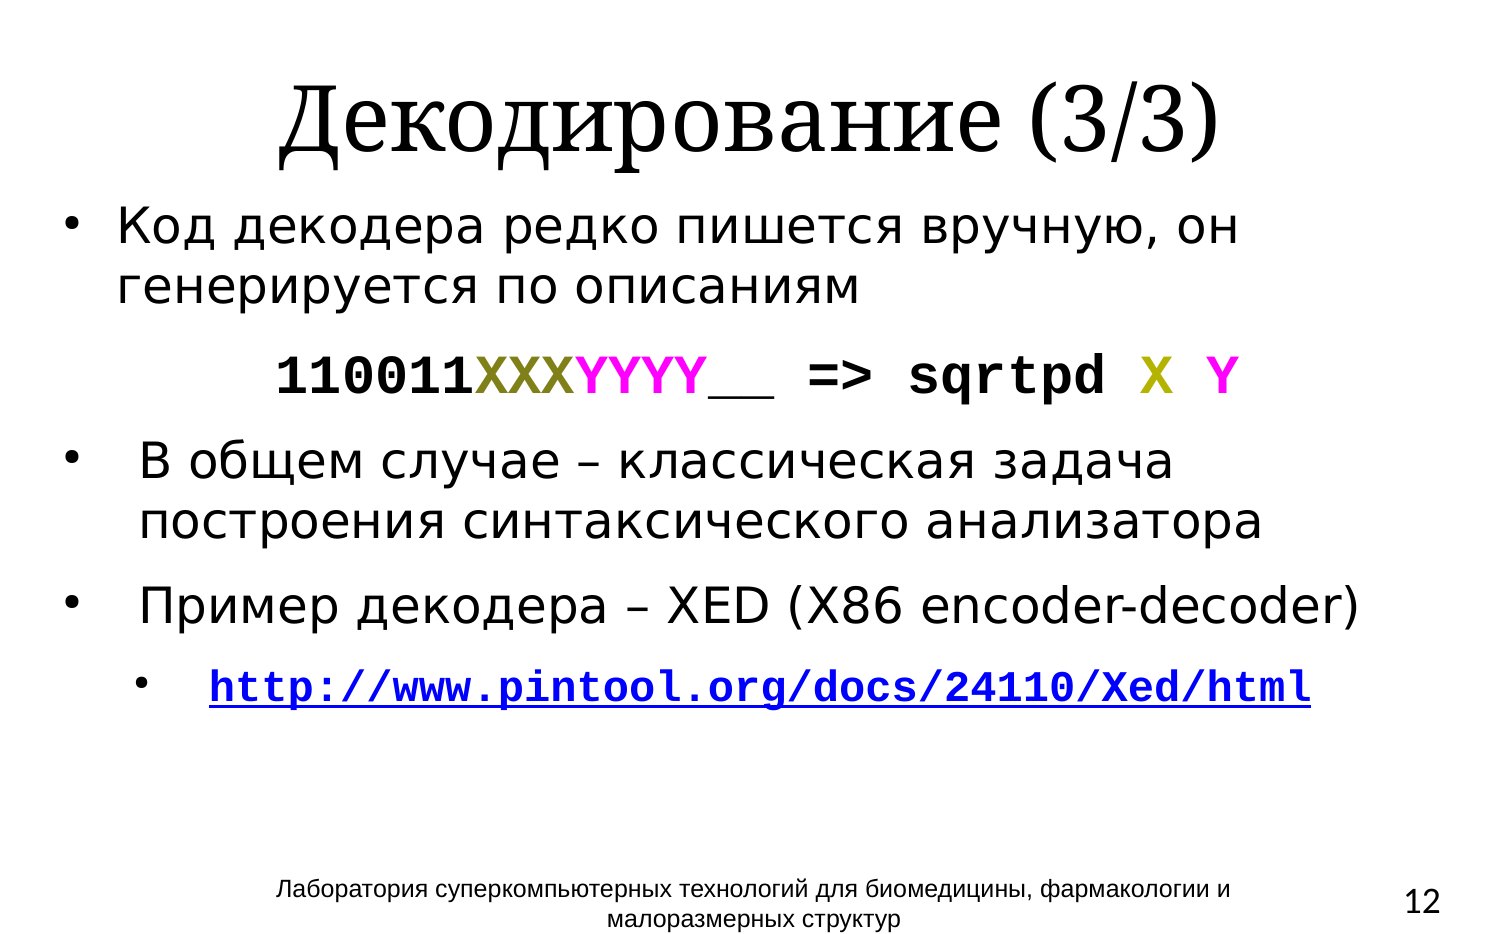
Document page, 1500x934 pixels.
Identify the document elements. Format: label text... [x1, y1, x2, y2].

list Код декодера редко пишется вручную, он генерируется по описаниям 110011XXXYYYY__ => sqrtpd X Y В общем случае – классическая задача построения синтаксического анализатора Пример декодера – XED (X86 encoder-decoder) http://www.pintool.org/docs/24110/Xed/html [45, 193, 1453, 810]
text_box 12 [1387, 868, 1473, 918]
text_box Лаборатория суперкомпьютерных технологий для биомедицины, фармакологии и малоразмерных структур [171, 864, 1338, 915]
title Декодирование (3/3) [75, 37, 1425, 193]
